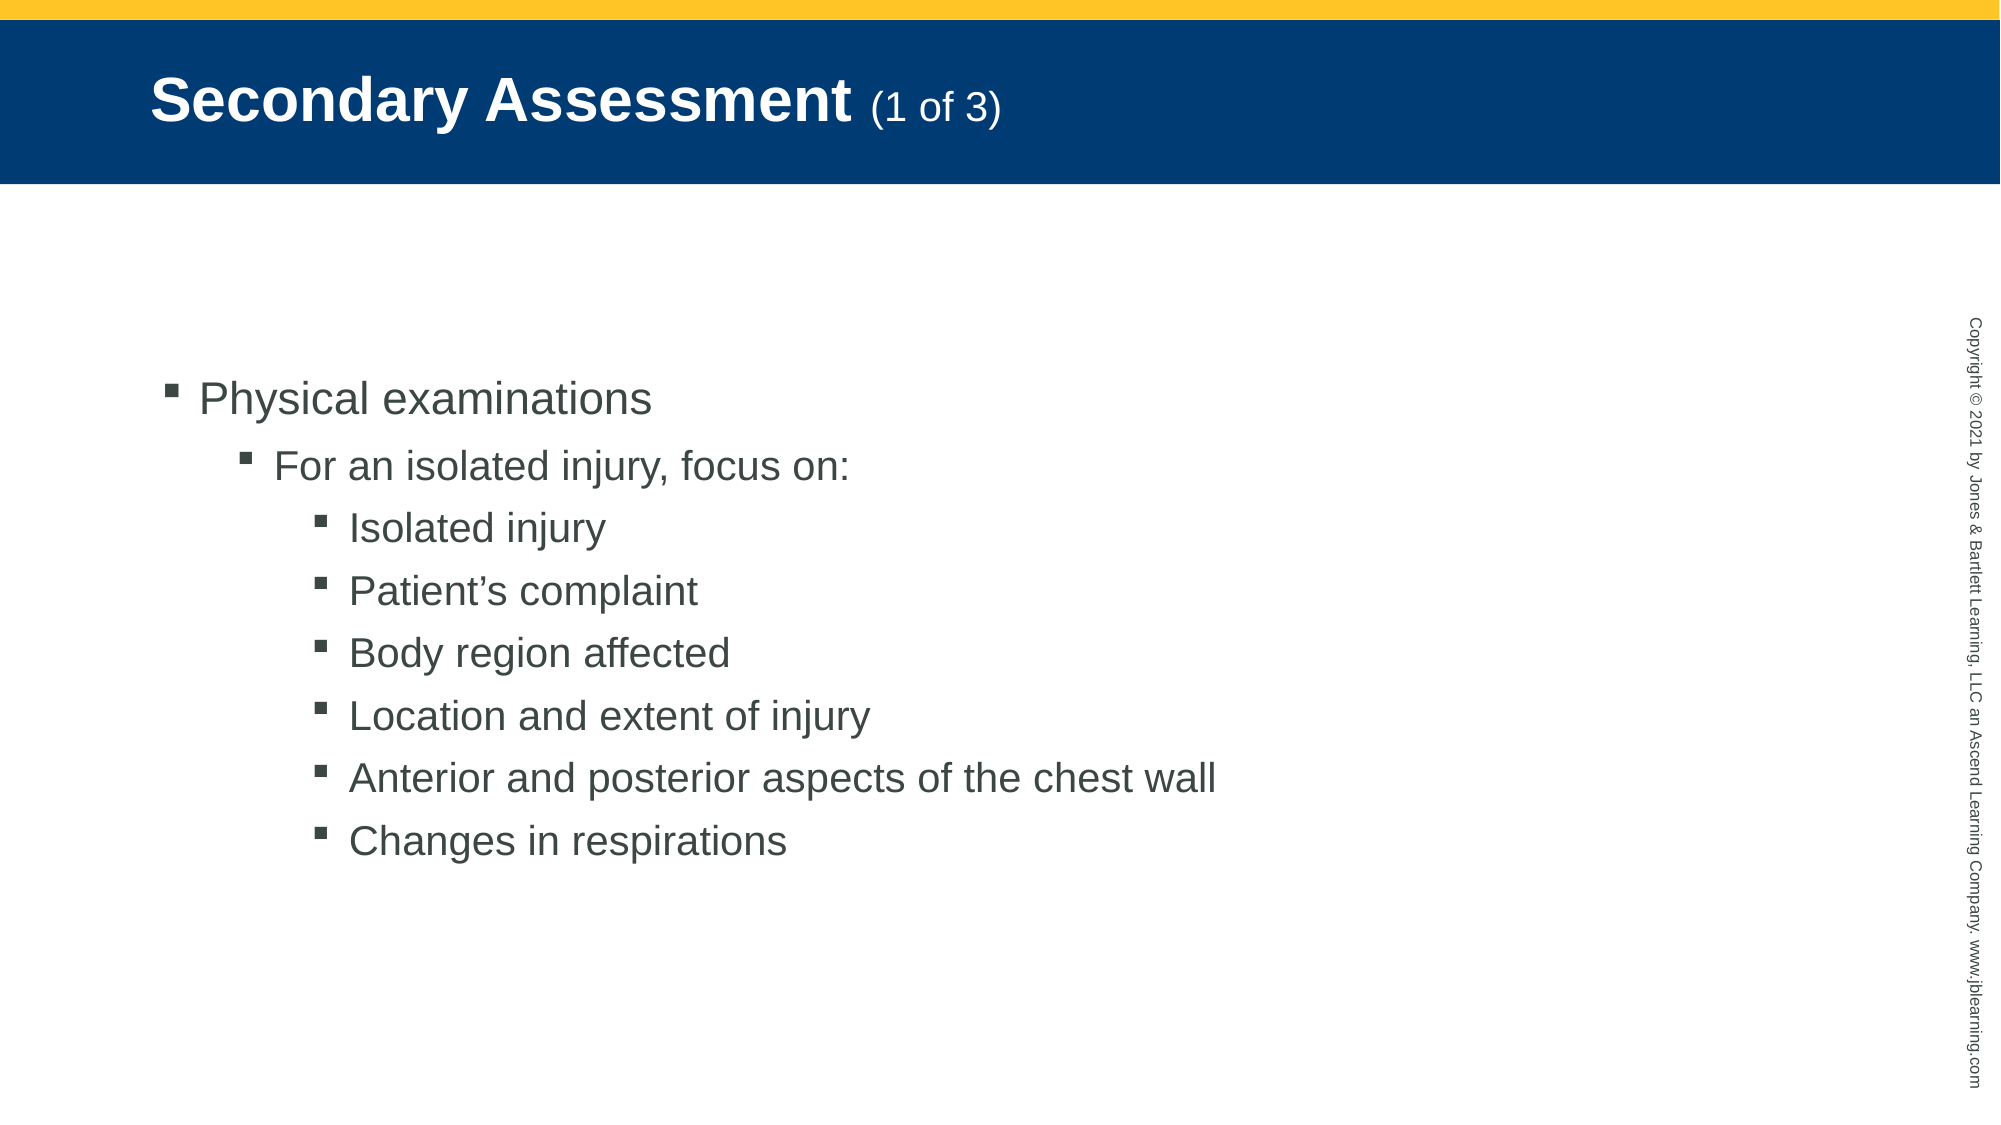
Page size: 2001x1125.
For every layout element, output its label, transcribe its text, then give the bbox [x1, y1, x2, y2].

list Physical examinations For an isolated injury, focus on: Isolated injury Patient’s complaint Body region affected Location and extent of injury Anterior and posterior aspects of the chest wall Changes in respirations [146, 361, 1859, 1016]
title Secondary Assessment (1 of 3) [0, 19, 2000, 185]
